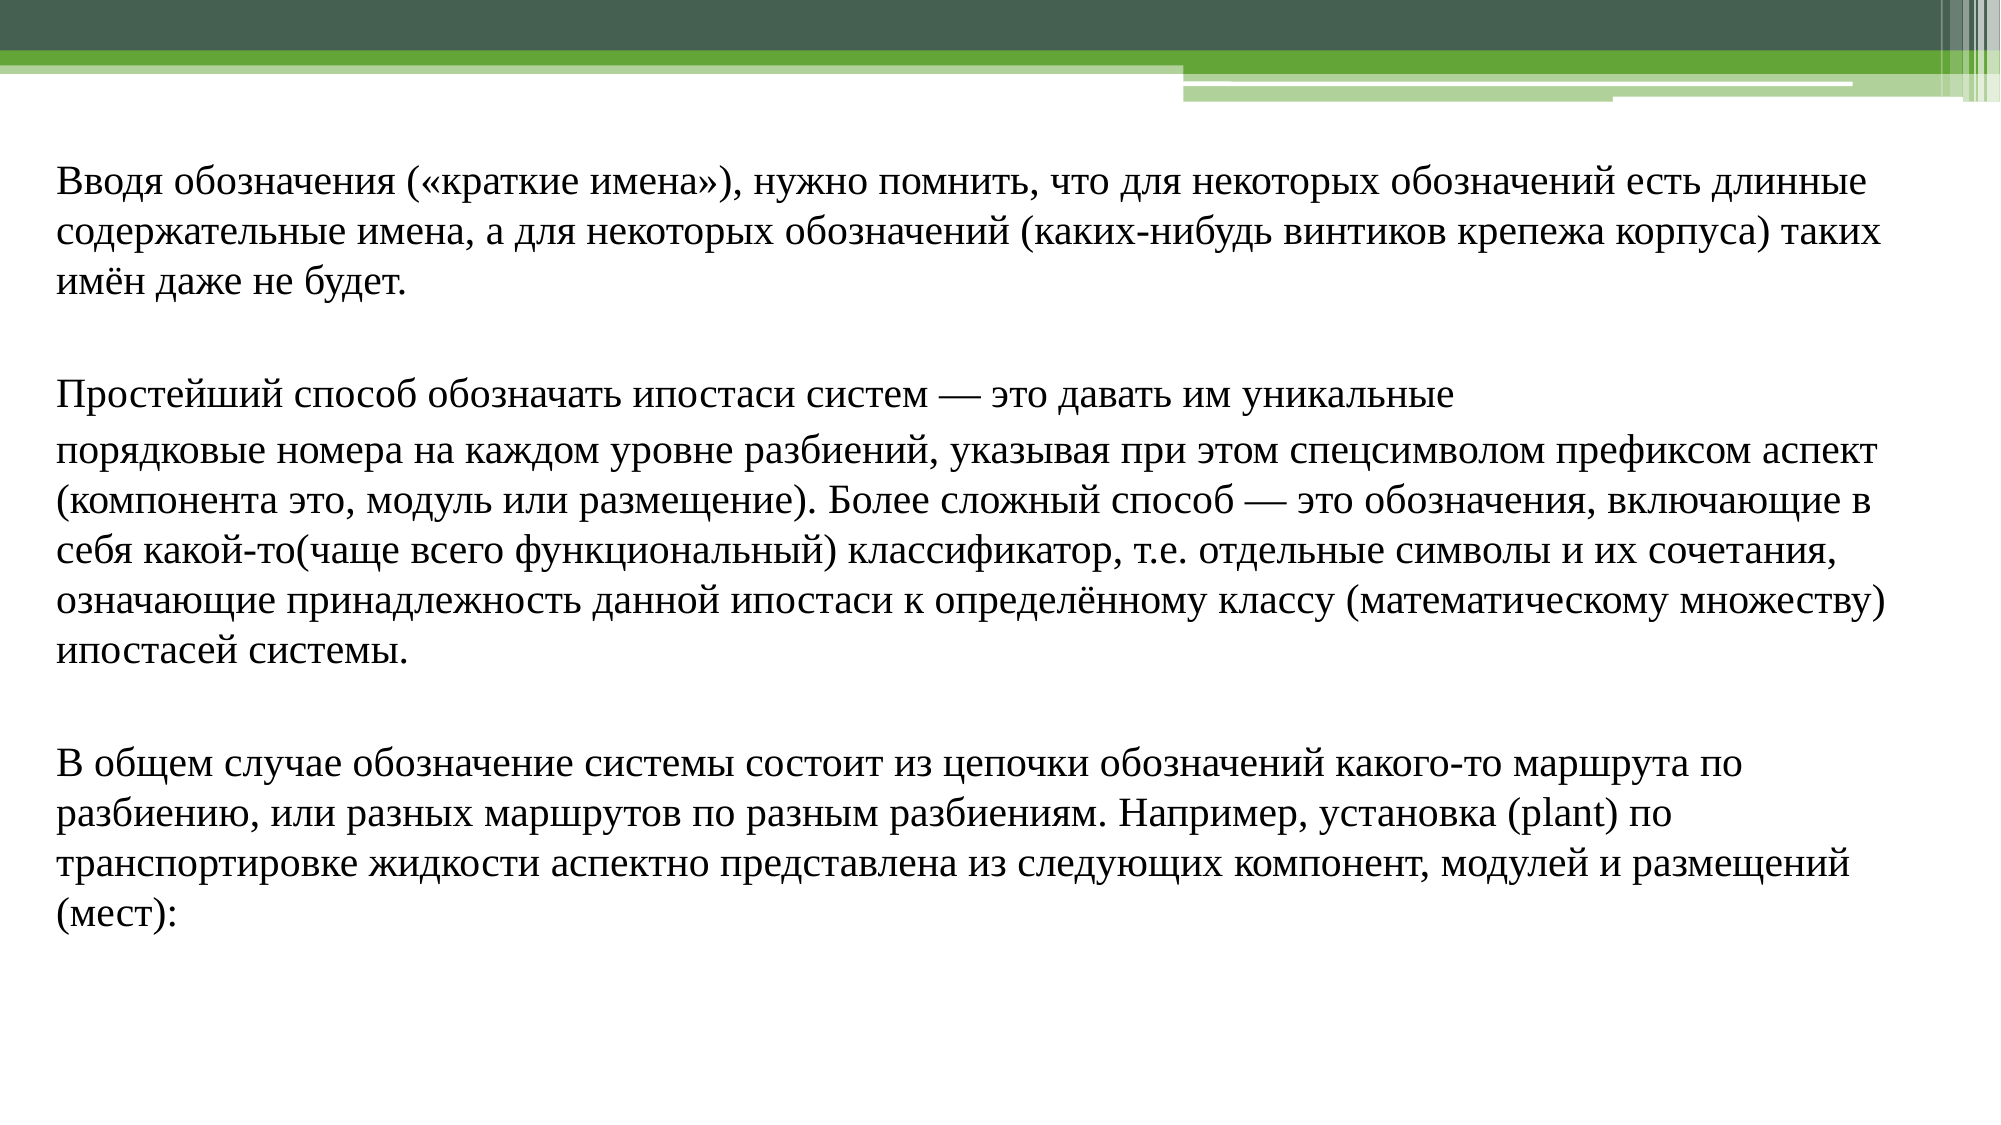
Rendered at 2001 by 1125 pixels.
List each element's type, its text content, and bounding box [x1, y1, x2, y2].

list Вводя обозначения («краткие имена»), нужно помнить, что для некоторых обозначений есть длинные содержательные имена, а для некоторых обозначений (каких-нибудь винтиков крепежа корпуса) таких имён даже не будет. Простейший способ обозначать ипостаси систем — это давать им уникальные порядковые номера на каждом уровне разбиений, указывая при этом спецсимволом префиксом аспект (компонента это, модуль или размещение). Более сложный способ — это обозначения, включающие в себя какой-то(чаще всего функциональный) классификатор, т.е. отдельные символы и их сочетания, означающие принадлежность данной ипостаси к определённому классу (математическому множеству) ипостасей системы. В общем случае обозначение системы состоит из цепочки обозначений какого-то маршрута по разбиению, или разных маршрутов по разным разбиениям. Например, установка (plant) по транспортировке жидкости аспектно представлена из следующих компонент, модулей и размещений (мест): [23, 145, 1962, 1125]
